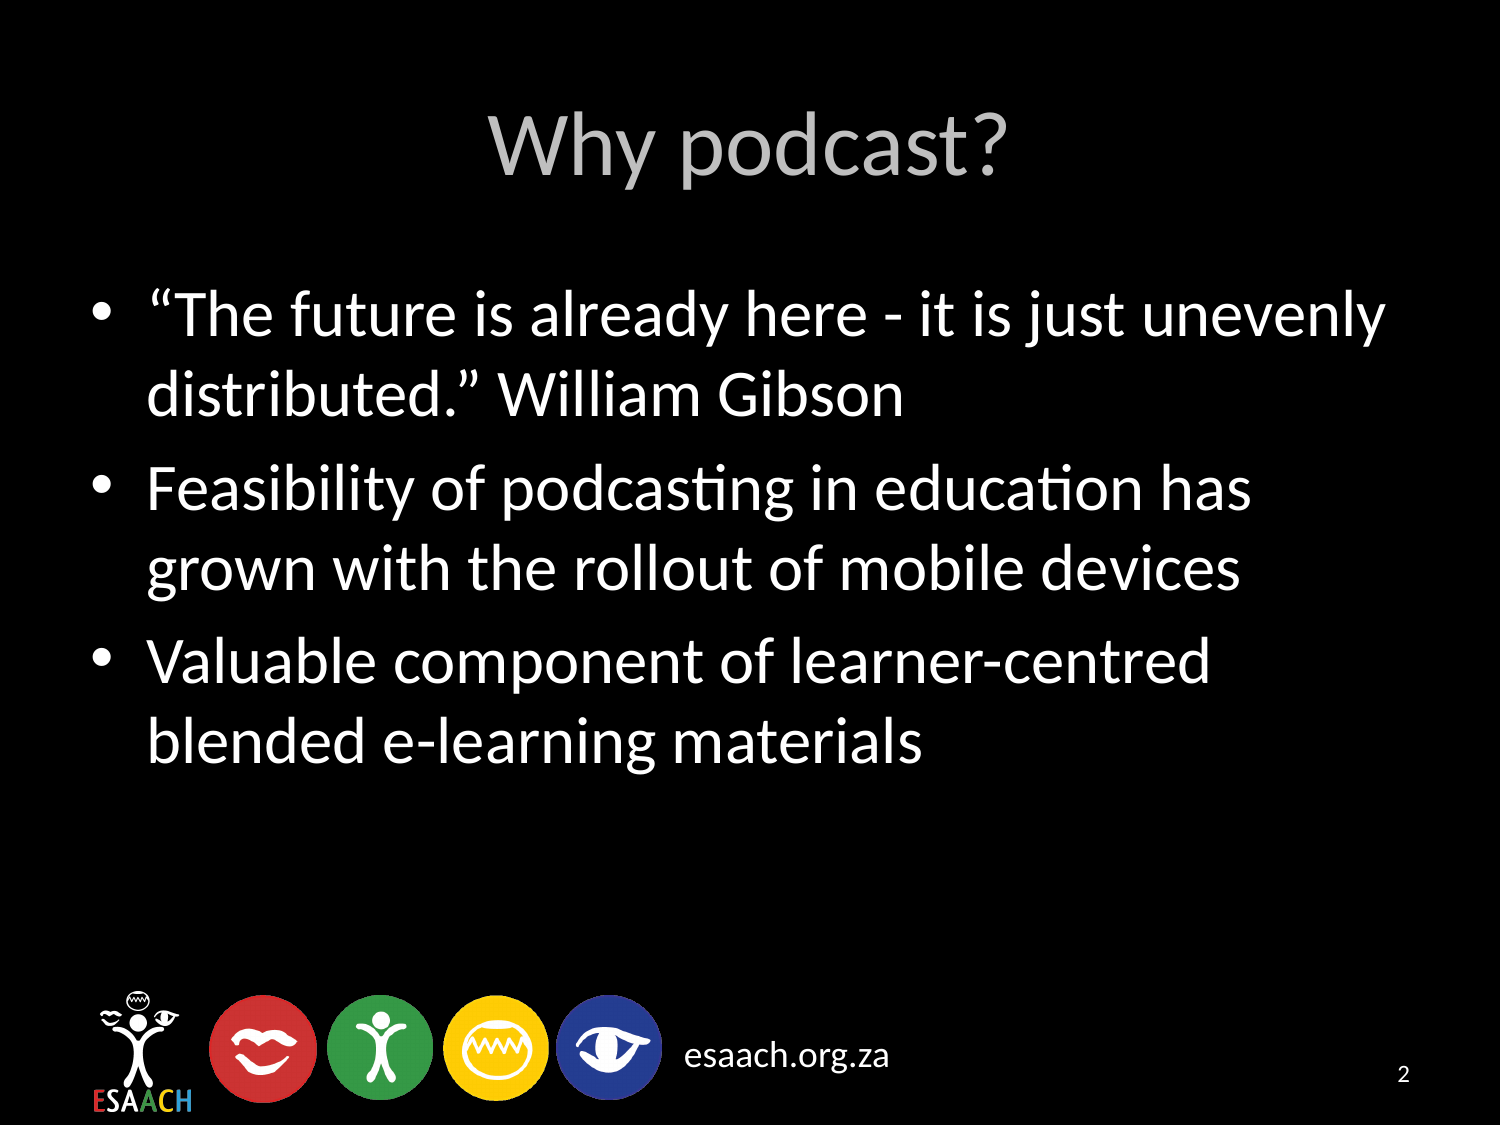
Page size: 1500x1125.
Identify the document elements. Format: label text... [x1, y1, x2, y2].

picture [327, 1005, 433, 1100]
picture [443, 1005, 549, 1101]
list “The future is already here - it is just unevenly distributed.” William Gibson Feasibility of podcasting in education has grown with the rollout of mobile devices Valuable component of learner-centred blended e-learning materials [75, 262, 1425, 1005]
picture [209, 1005, 317, 1103]
picture [556, 1005, 662, 1100]
slide_number 2 [1074, 1042, 1425, 1103]
picture [94, 1005, 191, 1112]
title Why podcast? [75, 45, 1425, 233]
